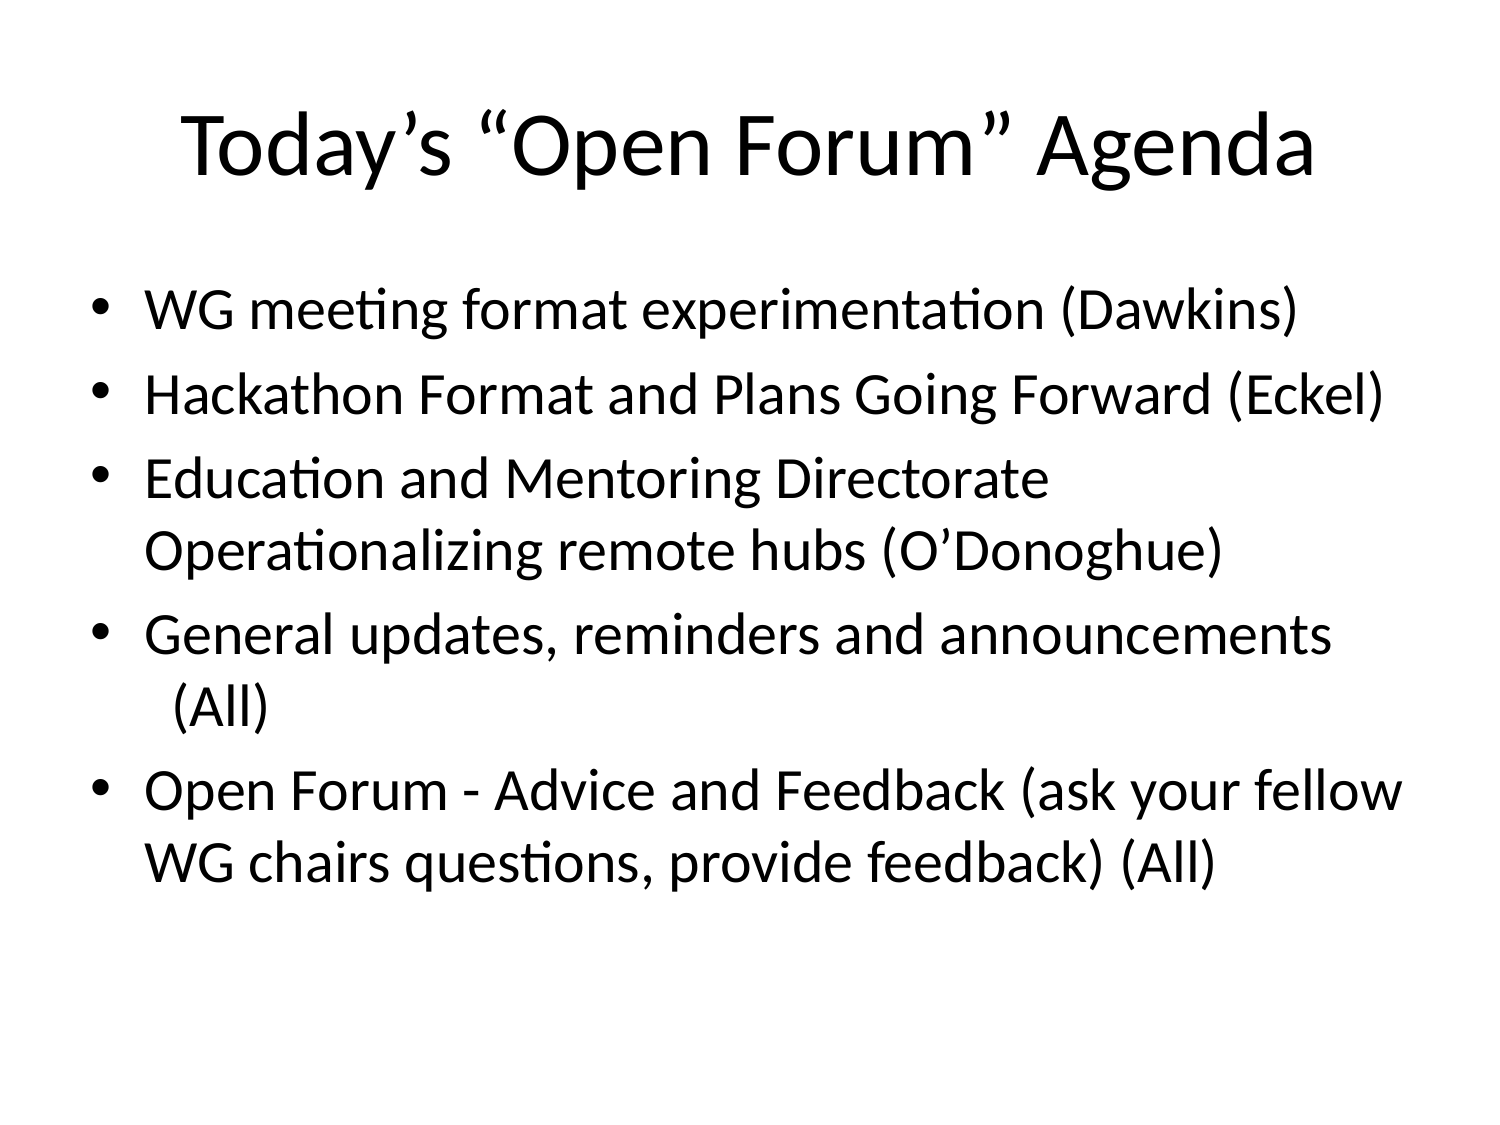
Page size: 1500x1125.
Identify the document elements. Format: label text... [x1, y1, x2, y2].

title Today’s “Open Forum” Agenda [75, 45, 1425, 233]
list WG meeting format experimentation (Dawkins) Hackathon Format and Plans Going Forward (Eckel) Education and Mentoring Directorate Operationalizing remote hubs (O’Donoghue) General updates, reminders and announcements (All) Open Forum - Advice and Feedback (ask your fellow WG chairs questions, provide feedback) (All) [75, 262, 1425, 1005]
